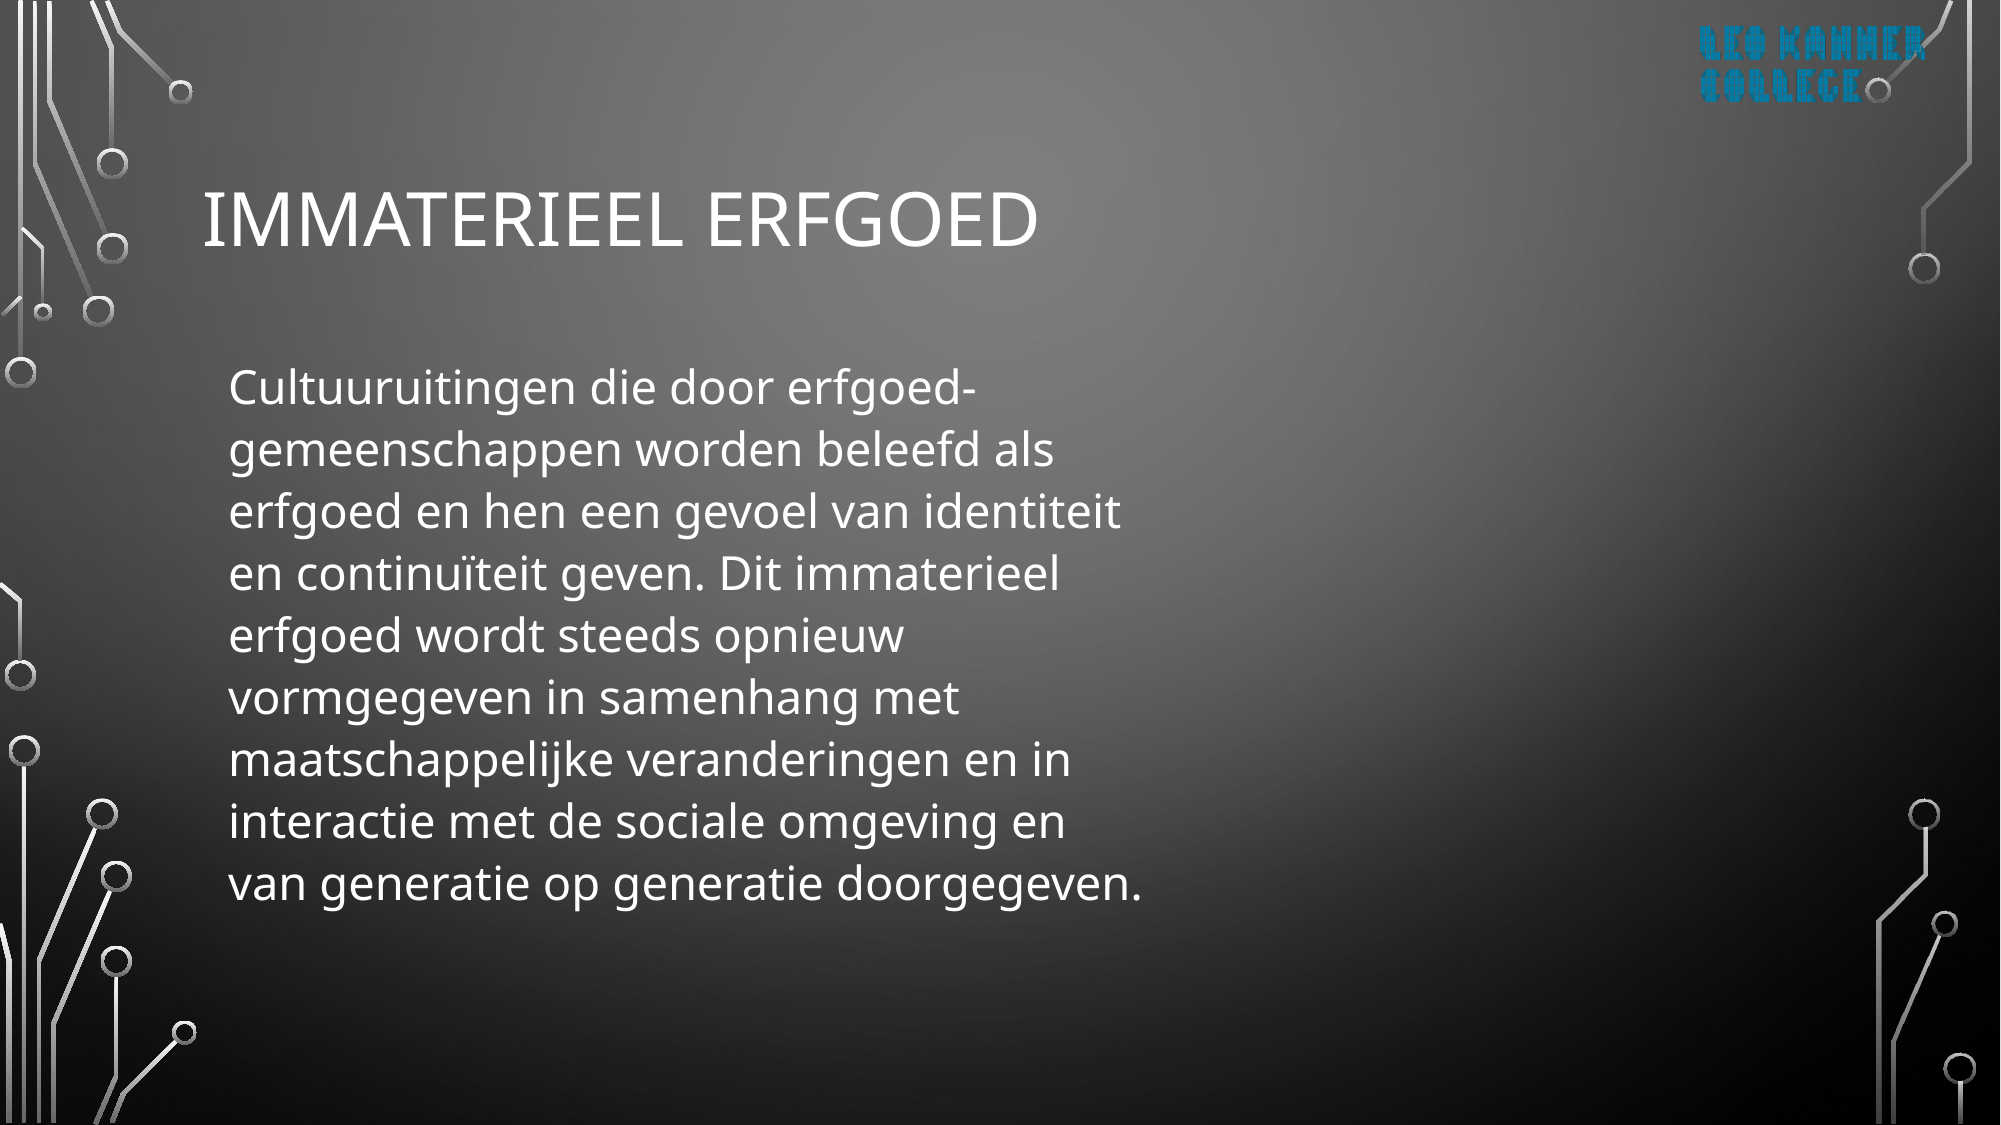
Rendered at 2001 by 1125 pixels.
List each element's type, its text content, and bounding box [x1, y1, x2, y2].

list Cultuuruitingen die door erfgoed-gemeenschappen worden beleefd als erfgoed en hen een gevoel van identiteit en continuïteit geven. Dit immaterieel erfgoed wordt steeds opnieuw vormgegeven in samenhang met maatschappelijke veranderingen en in interactie met de sociale omgeving en van generatie op generatie doorgegeven. [213, 343, 1171, 925]
picture [1699, 26, 1925, 102]
title Immaterieel erfgoed [187, 101, 1813, 344]
picture [1785, 26, 1794, 34]
picture [1921, 38, 1925, 48]
